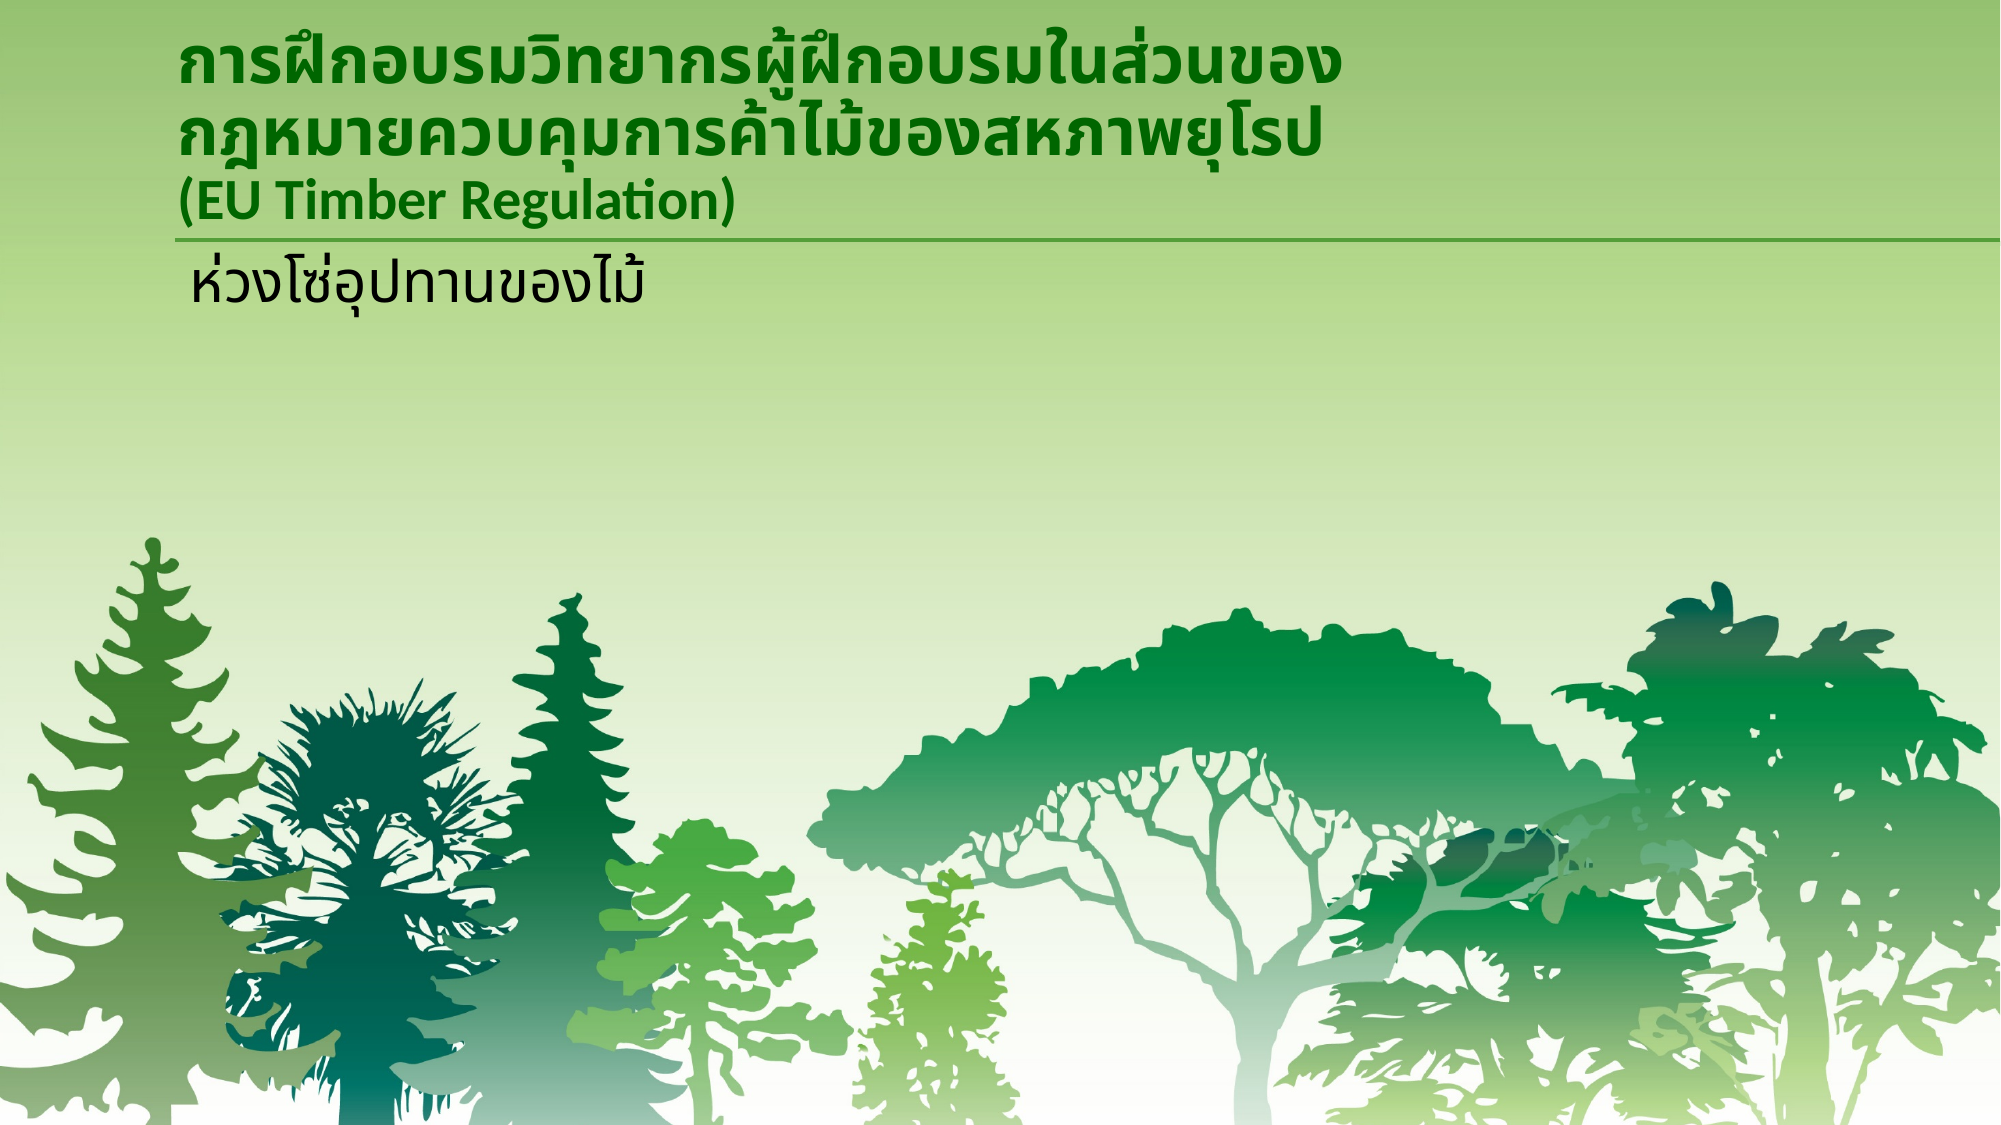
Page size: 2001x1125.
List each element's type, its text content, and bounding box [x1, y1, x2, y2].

picture [0, 0, 2001, 1125]
slide_number 2 [1493, 1065, 1944, 1125]
title การฝึกอบรมวิทยากรผู้ฝึกอบรมในส่วนของ กฎหมายควบคุมการค้าไม้ของสหภาพยุโรป (EU Timber Regulation) [162, 29, 2000, 241]
footer [663, 1064, 1339, 1125]
subtitle ห่วงโซ่อุปทานของไม้ [174, 244, 1675, 517]
